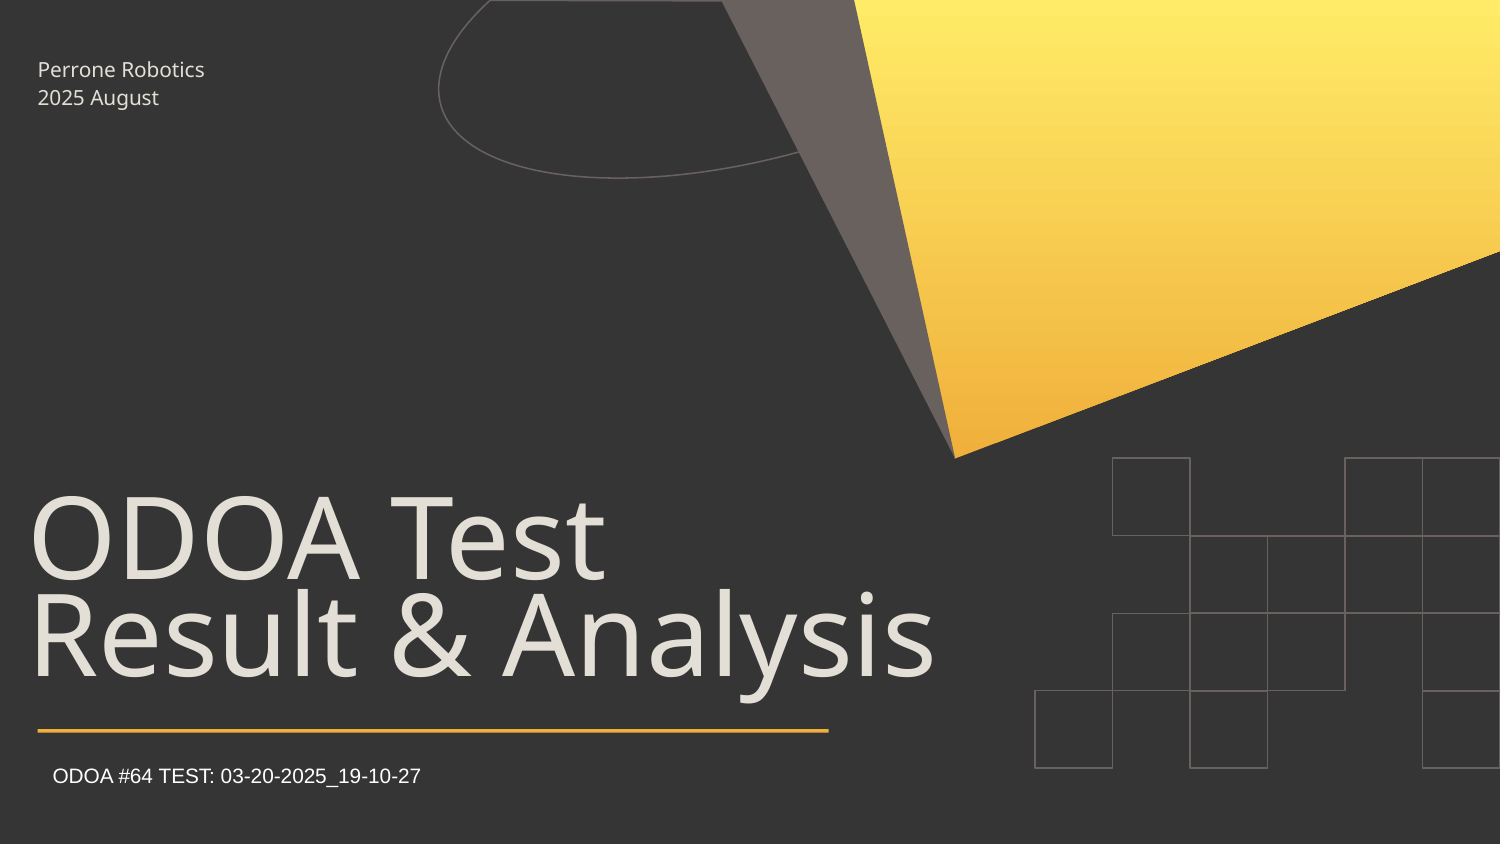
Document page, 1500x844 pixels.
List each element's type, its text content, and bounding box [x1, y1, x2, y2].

subtitle Perrone Robotics 2025 August [22, 37, 378, 126]
text_box ODOA #64 TEST: 03-20-2025_19-10-27 [37, 750, 530, 801]
title ODOA Test Result & Analysis [12, 474, 977, 711]
